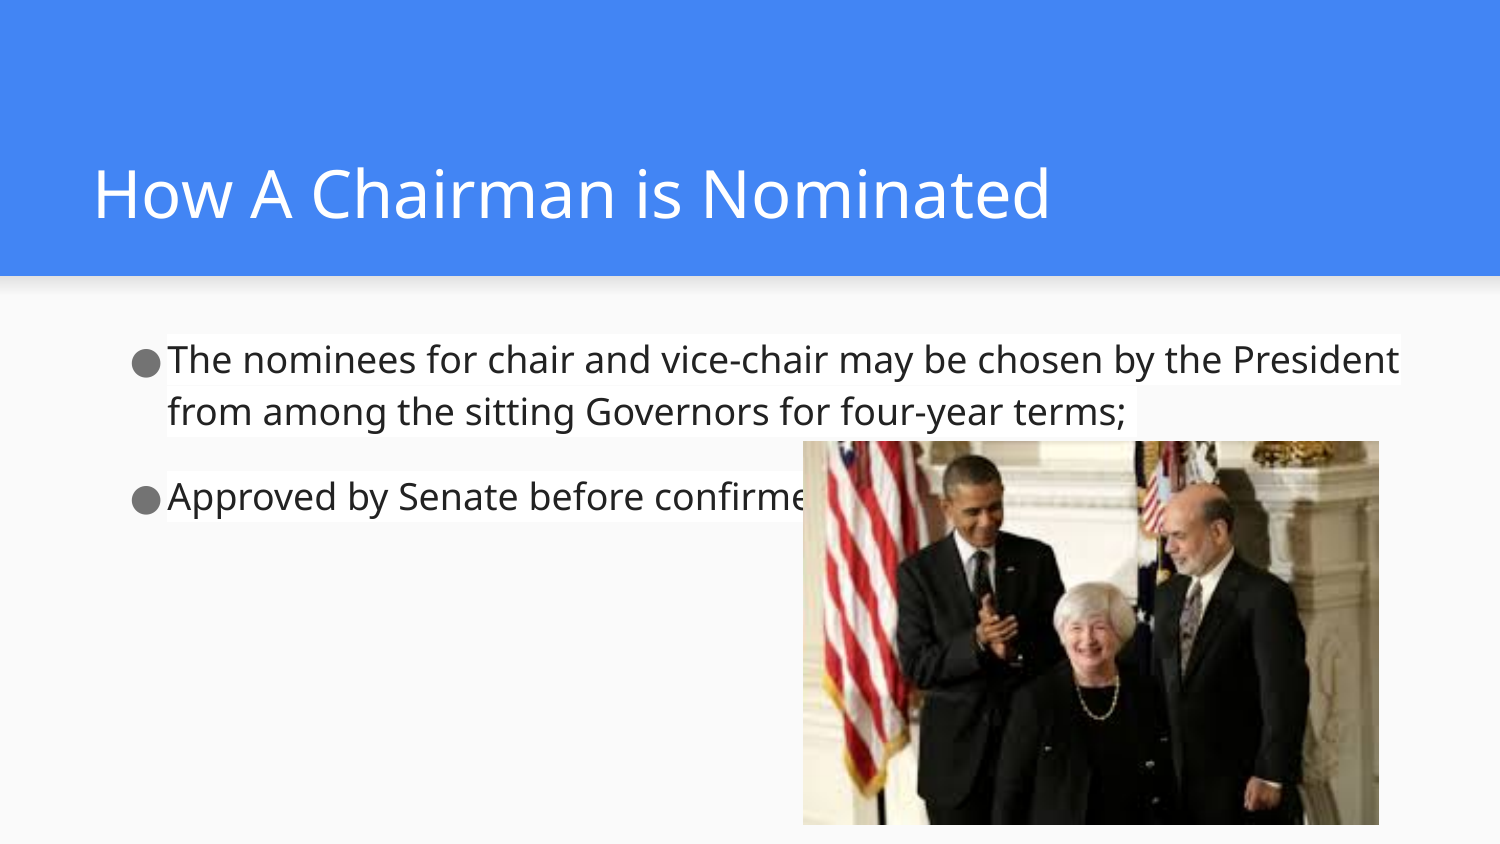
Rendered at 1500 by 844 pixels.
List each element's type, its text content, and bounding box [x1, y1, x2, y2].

list The nominees for chair and vice-chair may be chosen by the President from among the sitting Governors for four-year terms; Approved by Senate before confirmed [77, 314, 1427, 760]
title How A Chairman is Nominated [77, 121, 1427, 248]
picture [803, 441, 1379, 825]
